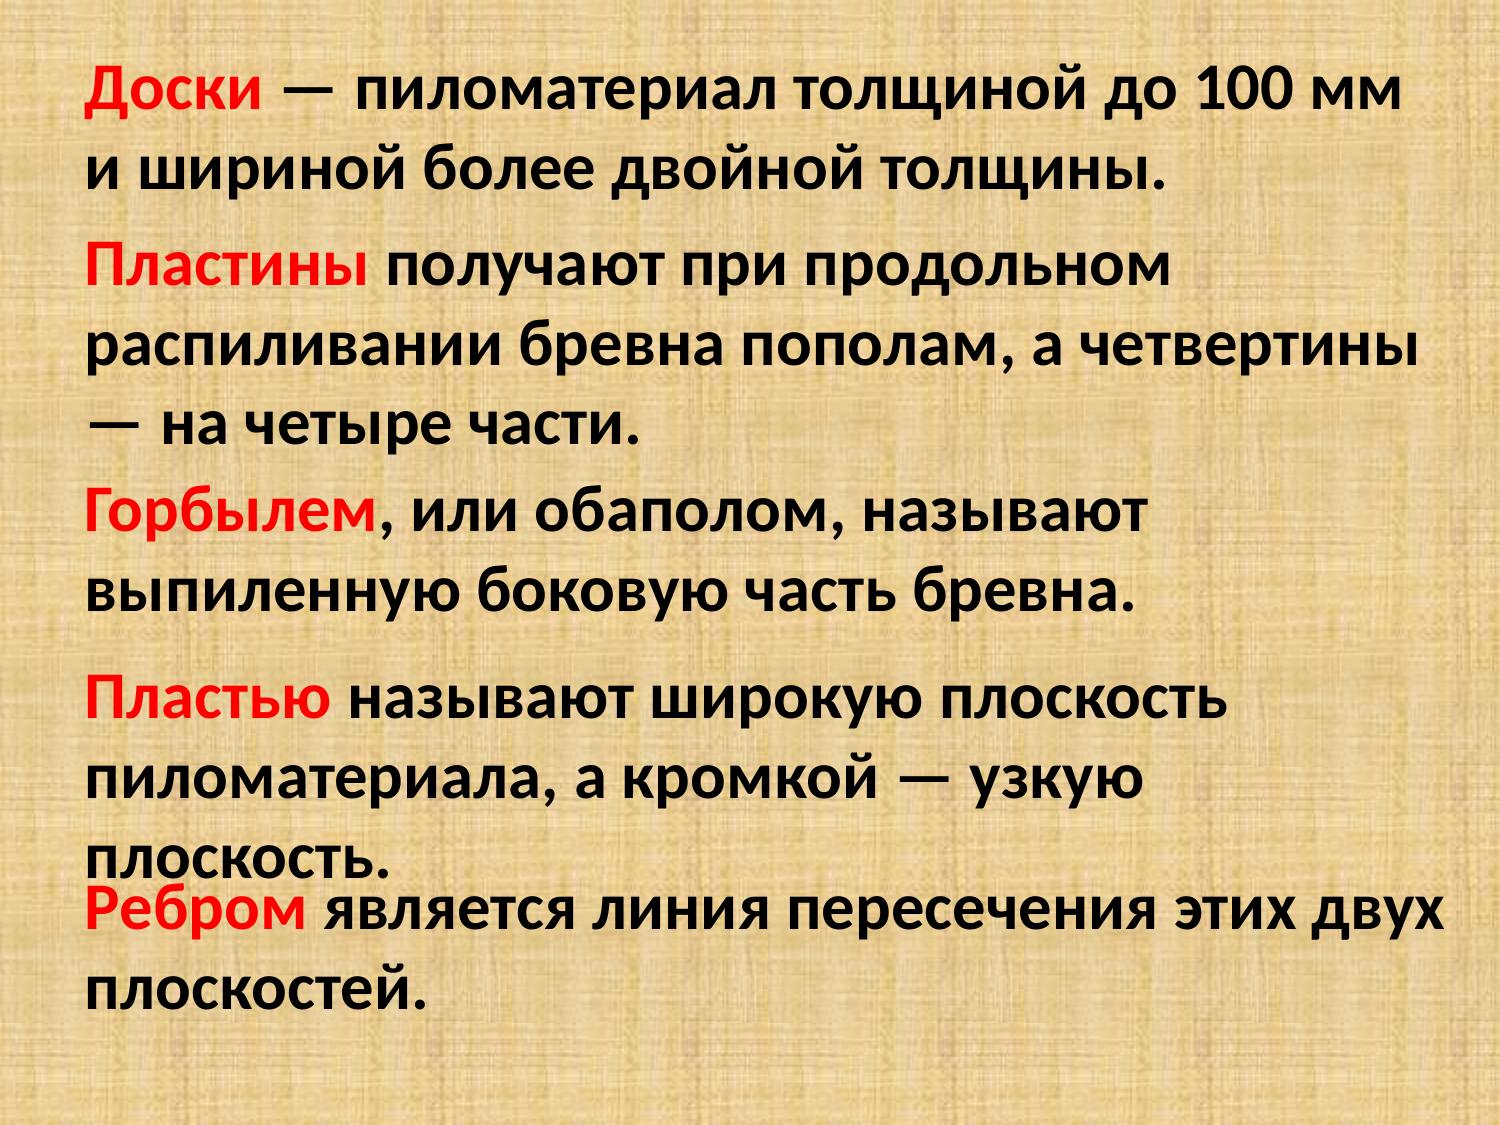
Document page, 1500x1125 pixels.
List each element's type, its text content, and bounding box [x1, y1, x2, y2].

picture [0, 0, 1500, 1125]
text_box Пластью называют широкую плоскость пиломатериала, а кромкой — узкую плоскость. [70, 644, 1465, 855]
text_box Пластины получают при продольном распиливании бревна пополам, а четвертины — на четыре части. [70, 210, 1477, 456]
text_box Горбылем, или обаполом, называют выпиленную боковую часть бревна. [70, 456, 1477, 712]
text_box Ребром является линия пересечения этих двух плоскостей. [70, 855, 1465, 1031]
text_box Доски — пиломатериал толщиной до 100 мм и шириной более двойной толщины. [70, 35, 1454, 210]
